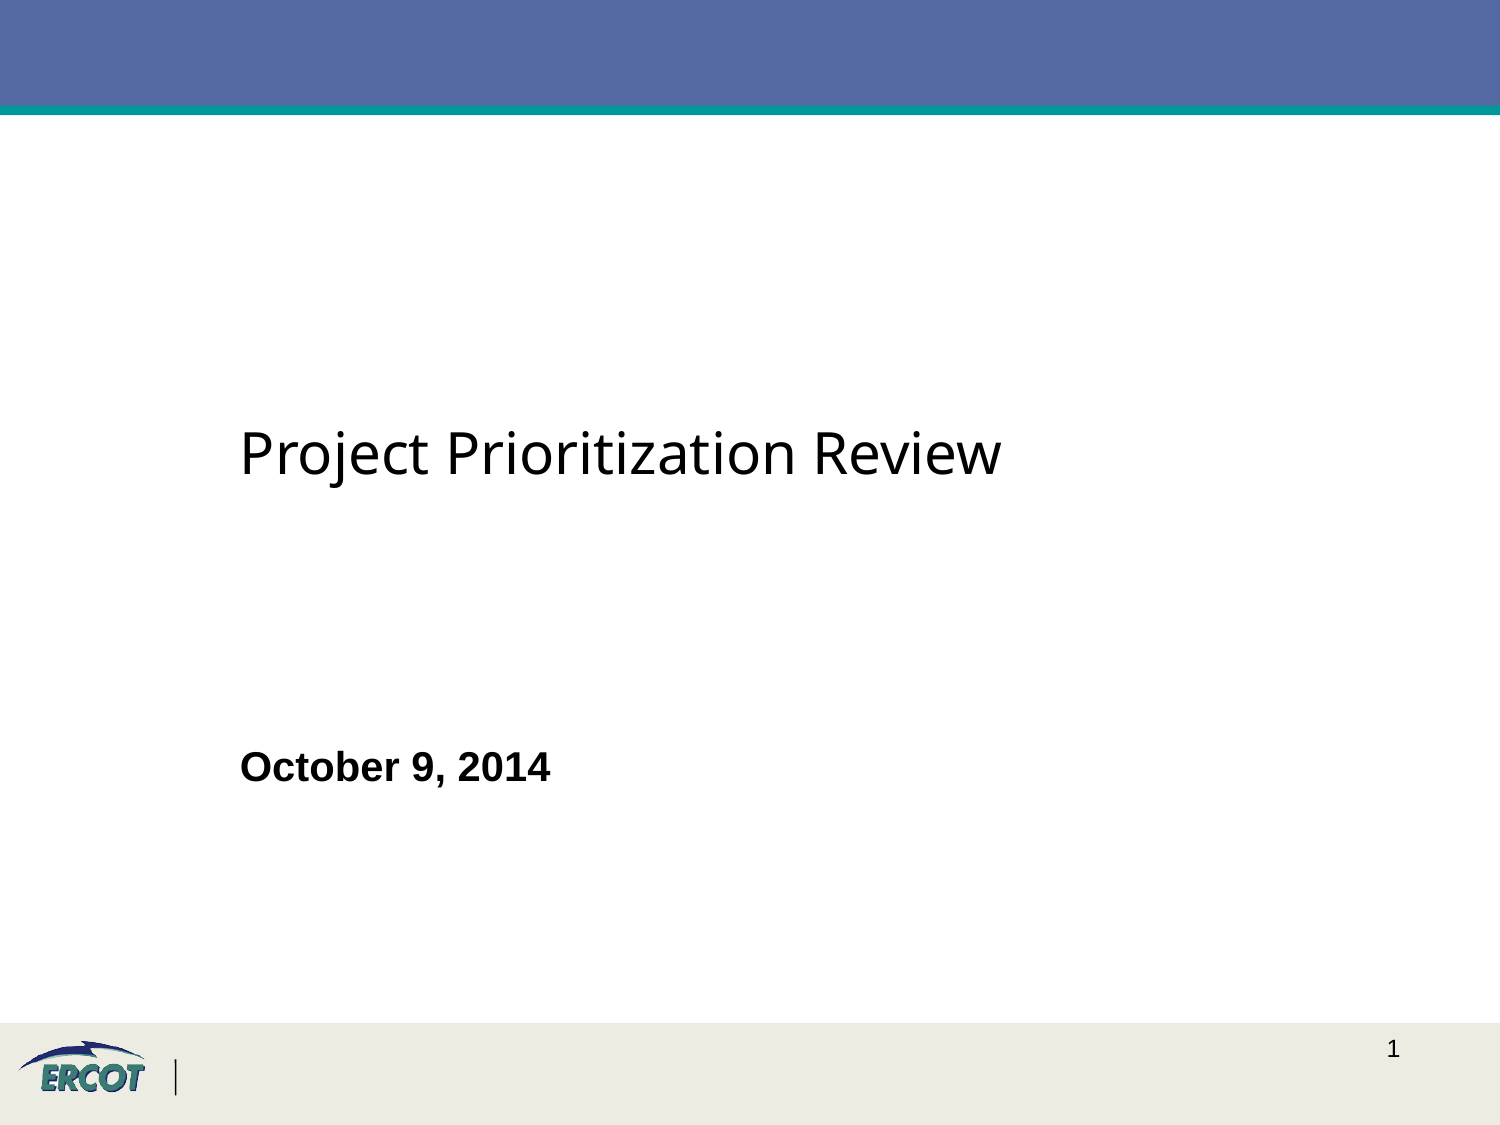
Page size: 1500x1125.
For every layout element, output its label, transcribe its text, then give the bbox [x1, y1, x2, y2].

text_box Project Prioritization Review [224, 349, 1413, 554]
picture [10, 1031, 151, 1111]
text_box October 9, 2014 [225, 587, 650, 900]
